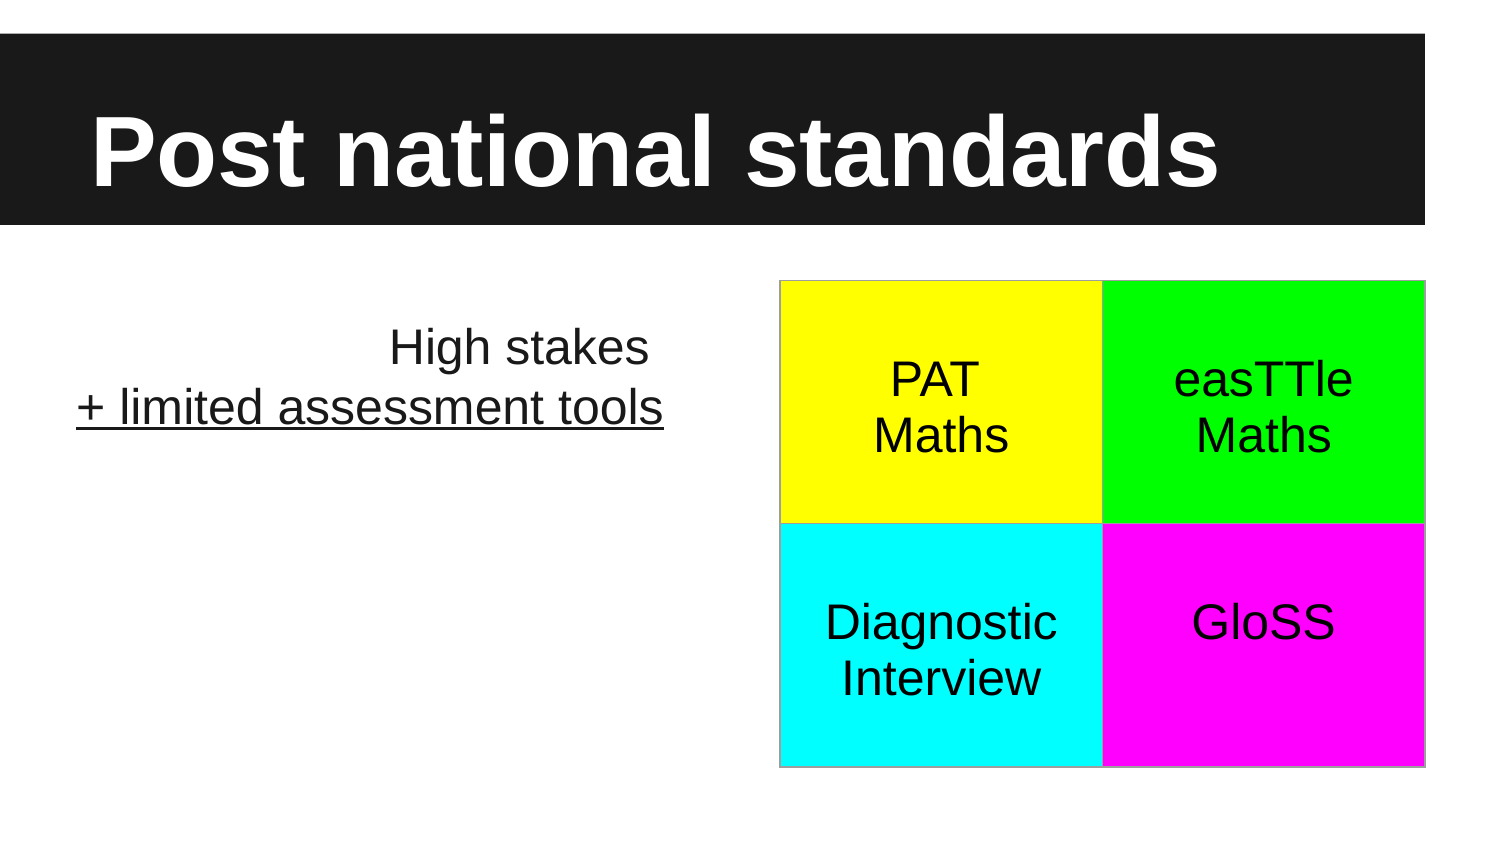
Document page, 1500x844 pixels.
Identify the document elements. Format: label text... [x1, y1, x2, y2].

table_cell GloSS [1103, 524, 1424, 766]
table_header easTTle Maths [1103, 281, 1424, 523]
table_header PAT Maths [781, 281, 1102, 523]
title Post national standards [75, 33, 1425, 221]
table_cell Diagnostic Interview [781, 524, 1102, 766]
list High stakes + limited assessment tools [20, 239, 679, 808]
